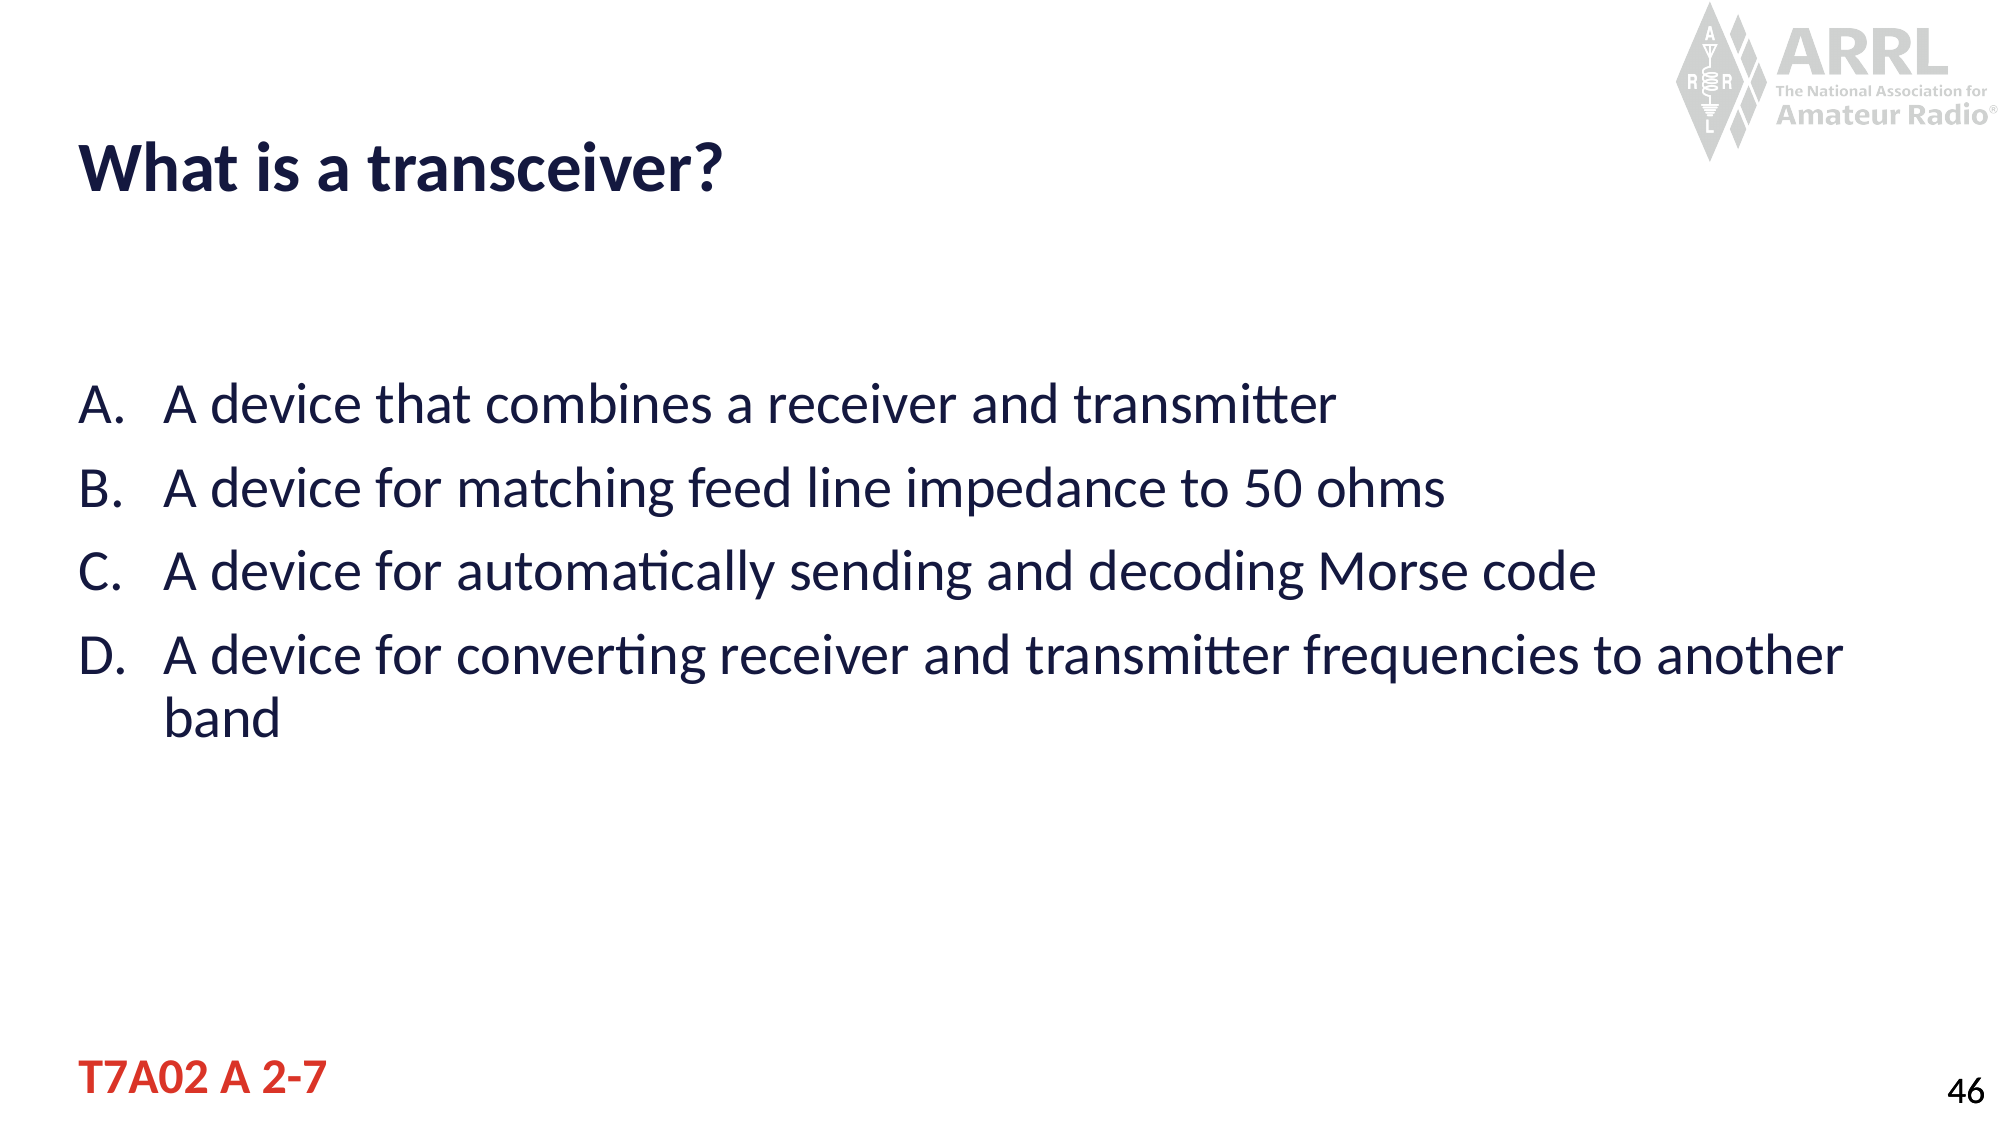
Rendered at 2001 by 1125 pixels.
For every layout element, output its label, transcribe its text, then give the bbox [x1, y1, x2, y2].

title What is a transceiver? [63, 59, 1863, 278]
list A device that combines a receiver and transmitter A device for matching feed line impedance to 50 ohms A device for automatically sending and decoding Morse code A device for converting receiver and transmitter frequencies to another band [63, 365, 1863, 989]
text_box T7A02 A 2-7 [63, 1036, 1737, 1112]
picture [1674, 0, 2000, 164]
